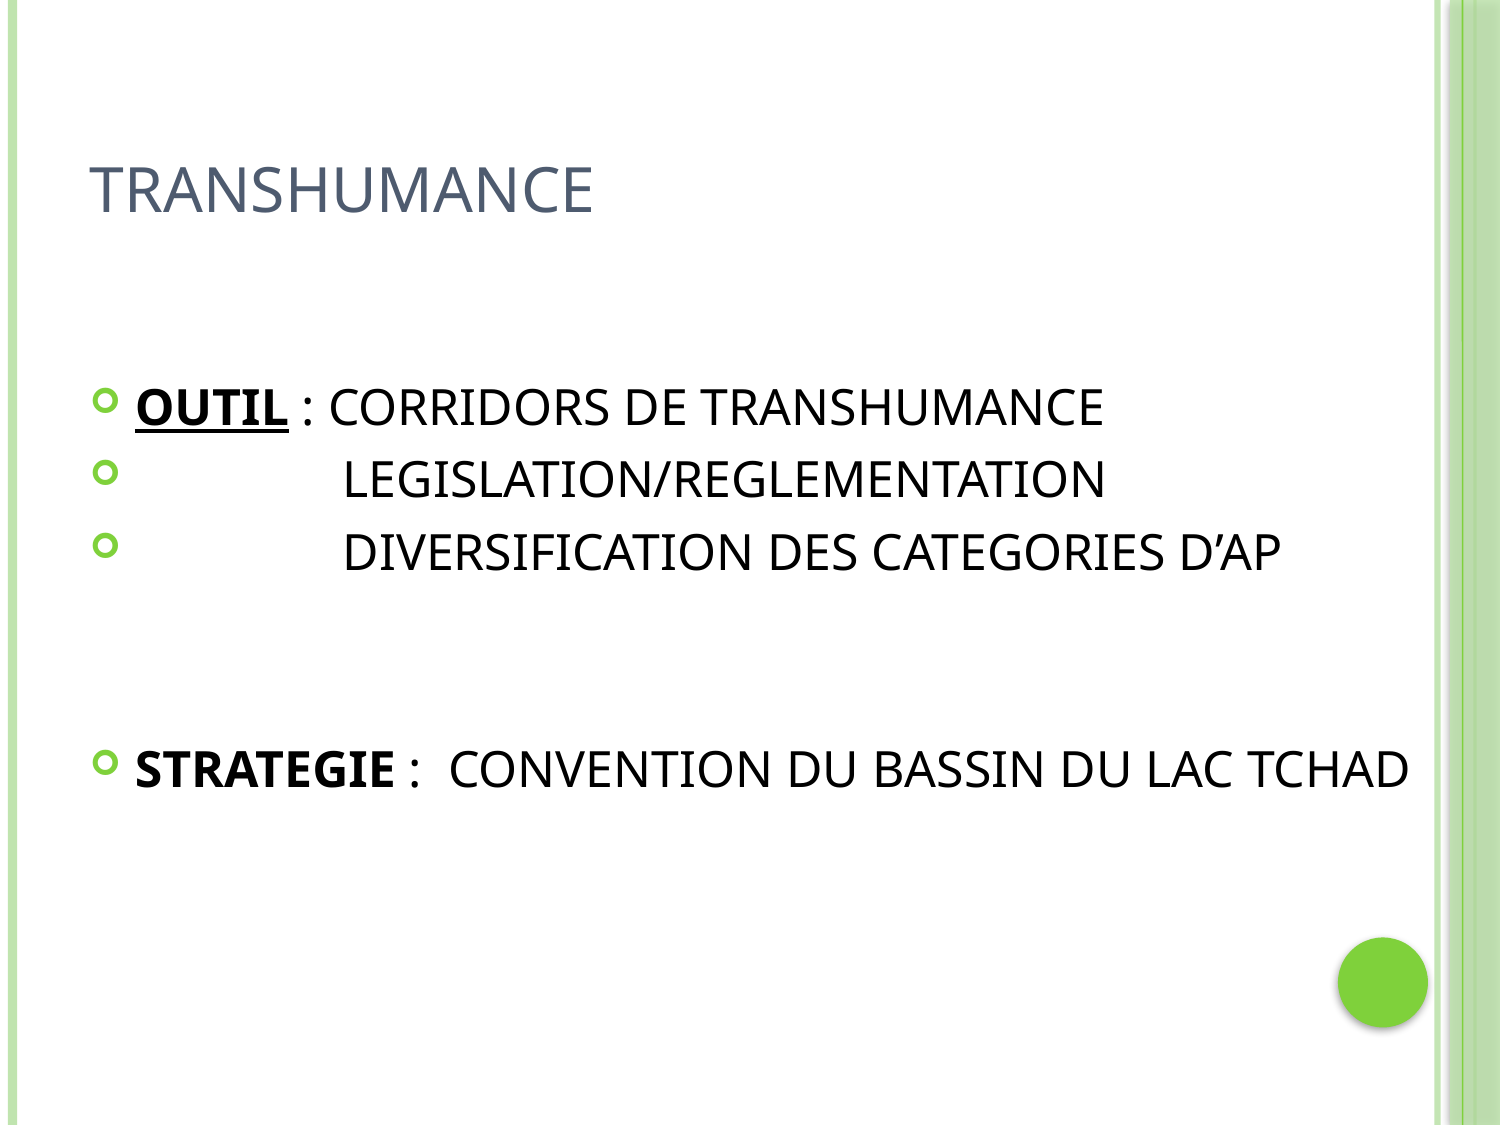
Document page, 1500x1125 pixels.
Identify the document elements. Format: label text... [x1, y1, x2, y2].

list OUTIL : CORRIDORS DE TRANSHUMANCE LEGISLATION/REGLEMENTATION DIVERSIFICATION DES CATEGORIES D’AP STRATEGIE : CONVENTION DU BASSIN DU LAC TCHAD [75, 222, 1500, 1062]
title TRANSHUMANCE [75, 45, 1300, 222]
